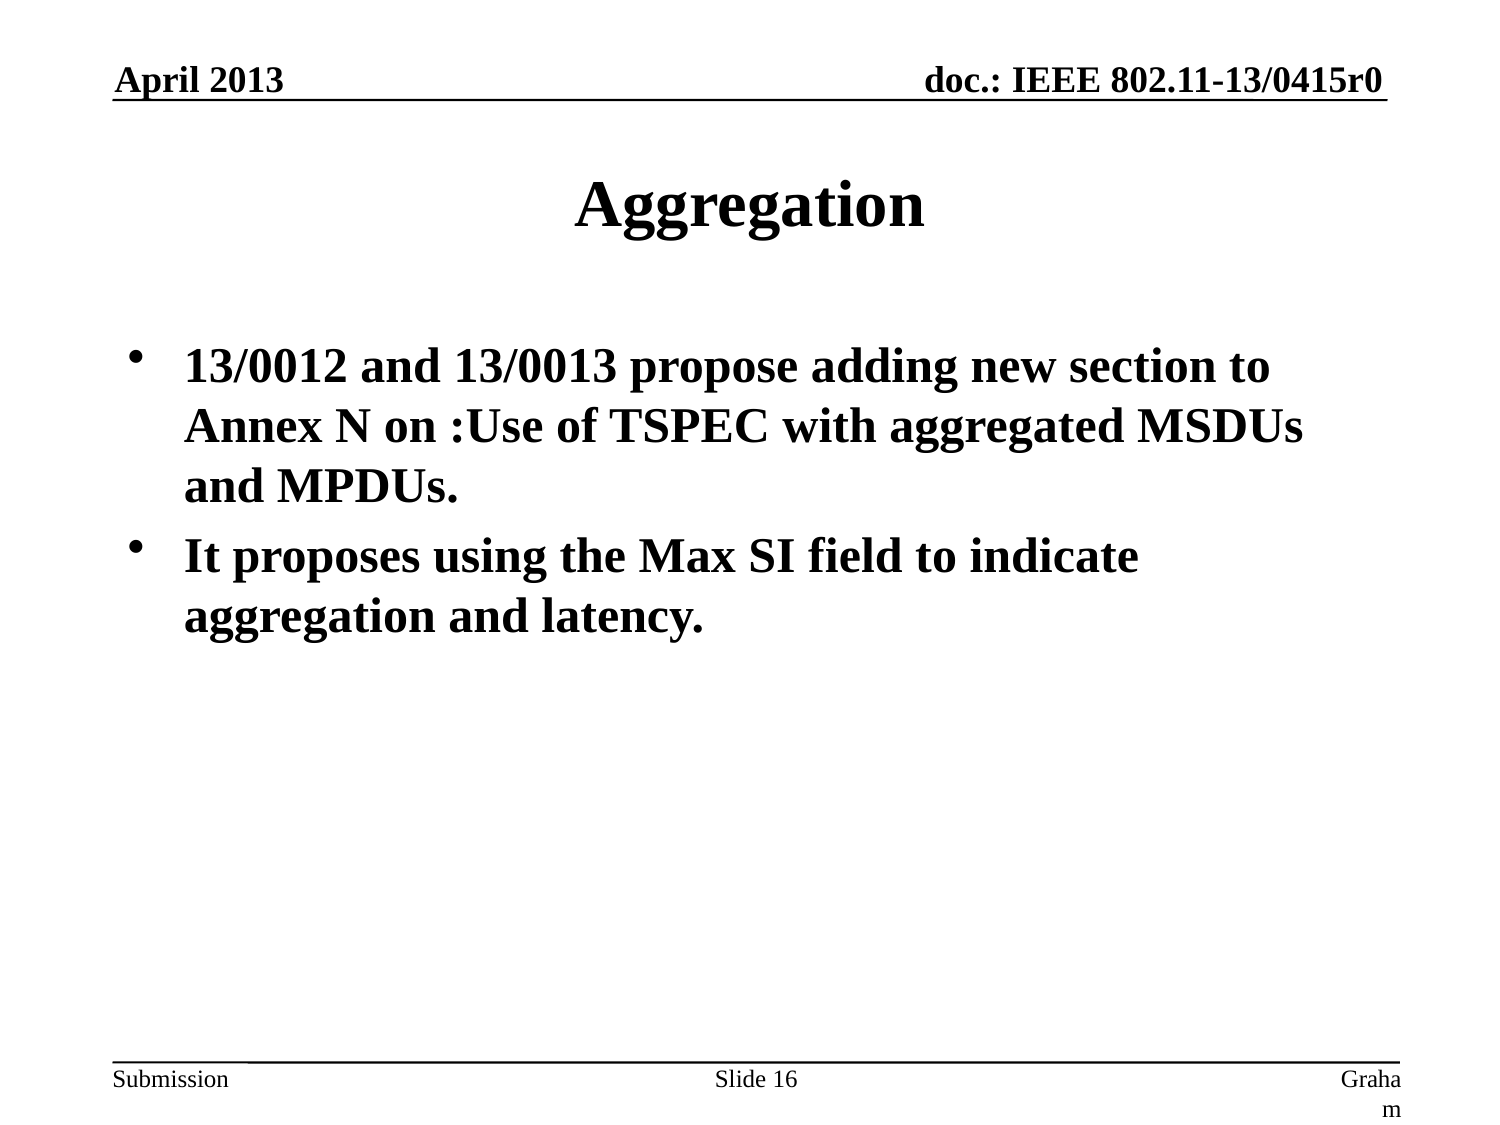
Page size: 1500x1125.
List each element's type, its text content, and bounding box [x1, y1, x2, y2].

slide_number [114, 54, 286, 101]
title Aggregation [112, 112, 1388, 288]
footer Graham Smith, DSP Group [1324, 1061, 1402, 1093]
slide_number Slide 16 [712, 1061, 800, 1093]
list 13/0012 and 13/0013 propose adding new section to Annex N on :Use of TSPEC with aggregated MSDUs and MPDUs. It proposes using the Max SI field to indicate aggregation and latency. [112, 324, 1388, 1000]
